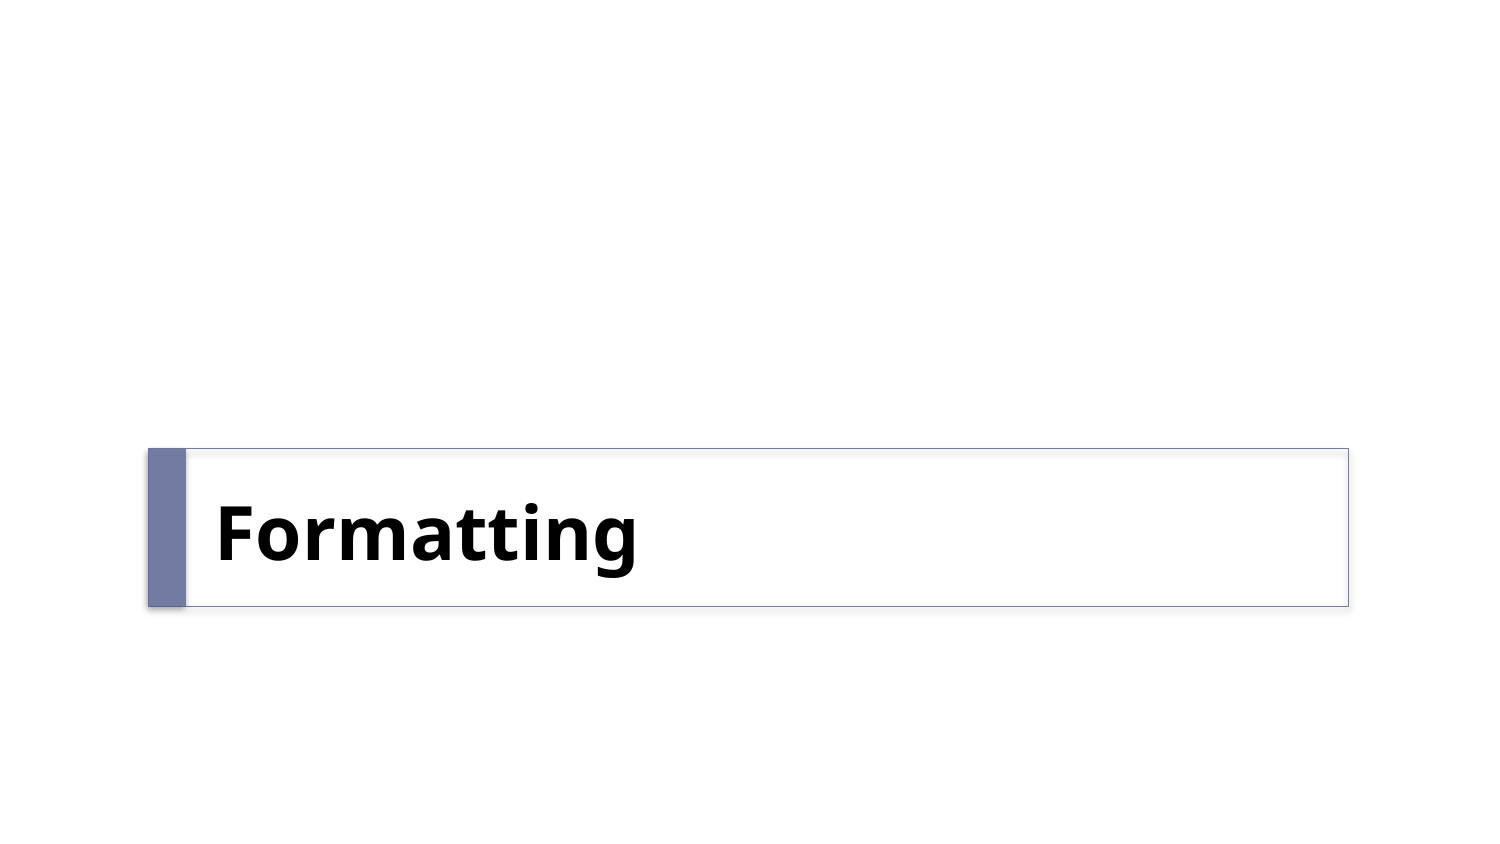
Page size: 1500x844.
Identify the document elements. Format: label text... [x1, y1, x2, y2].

title Formatting [200, 478, 1325, 600]
